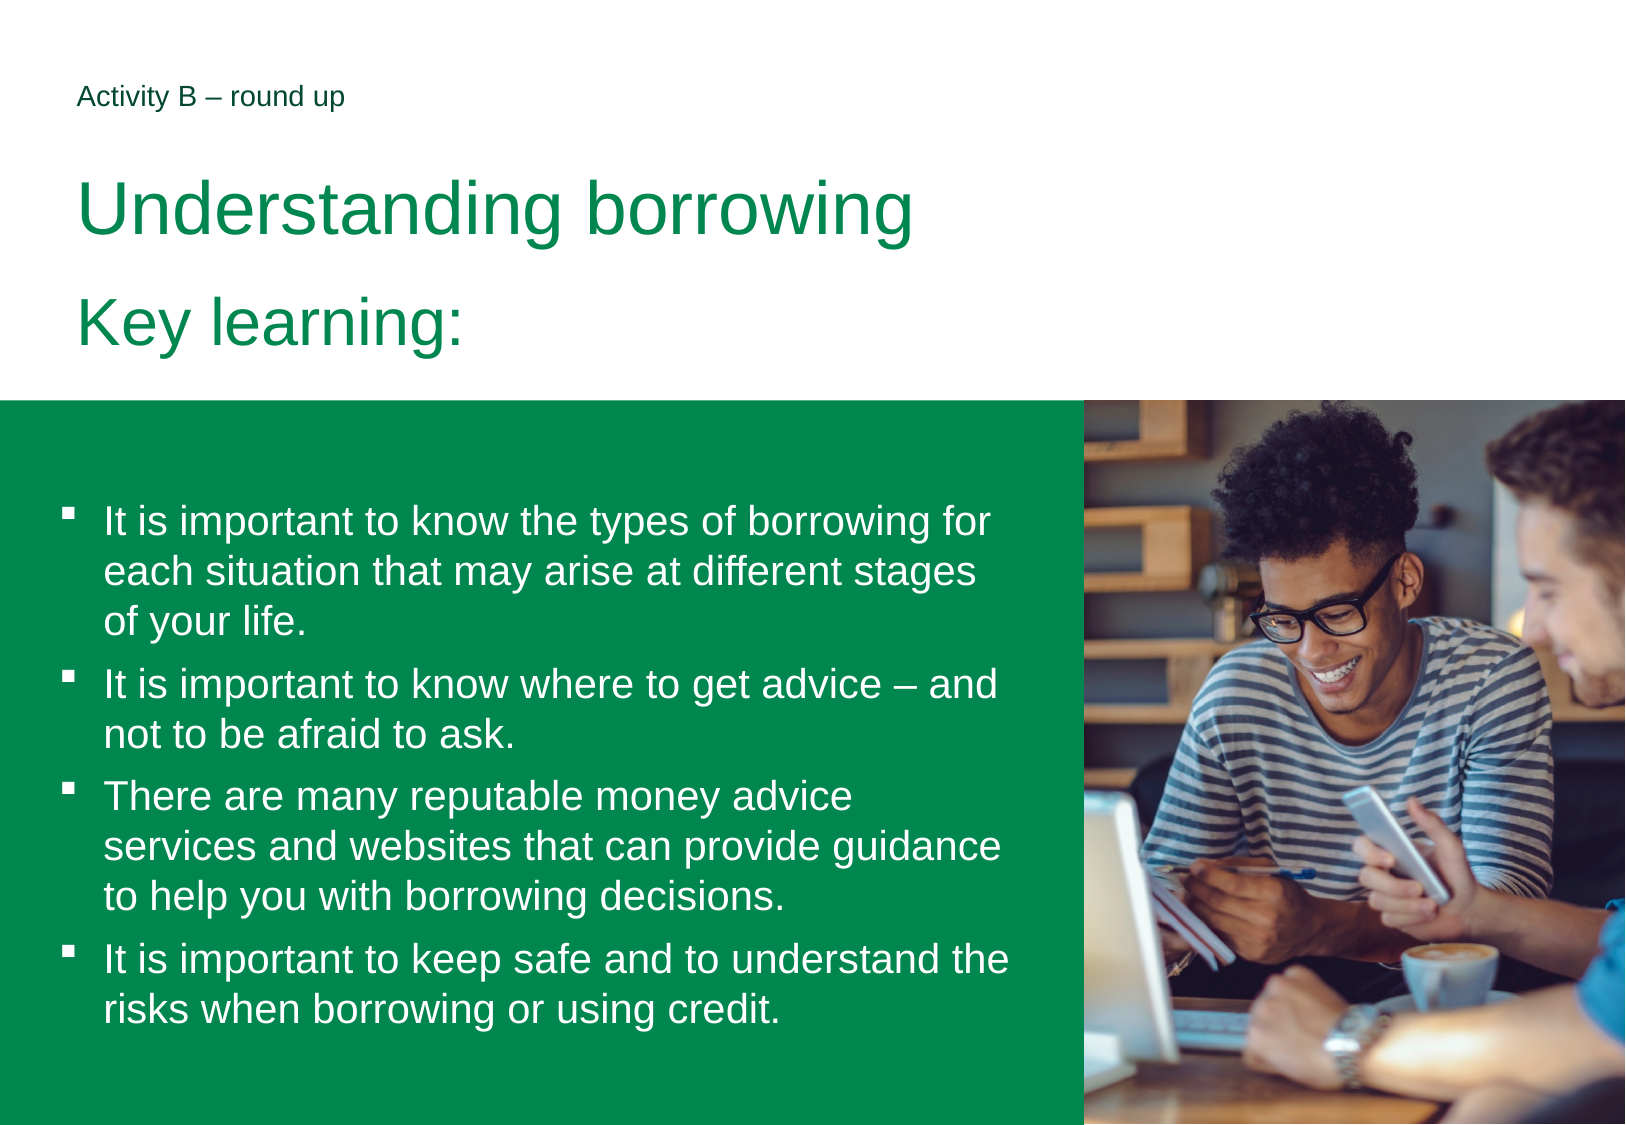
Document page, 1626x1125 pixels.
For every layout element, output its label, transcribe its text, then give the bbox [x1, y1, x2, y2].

text_box It is important to know the types of borrowing for each situation that may arise at different stages of your life. It is important to know where to get advice – and not to be afraid to ask. There are many reputable money advice services and websites that can provide guidance to help you with borrowing decisions. It is important to keep safe and to understand the risks when borrowing or using credit. [0, 400, 1081, 1125]
picture [1083, 400, 1625, 1125]
title Activity B – round up Understanding borrowing Key learning: [76, 76, 1069, 400]
